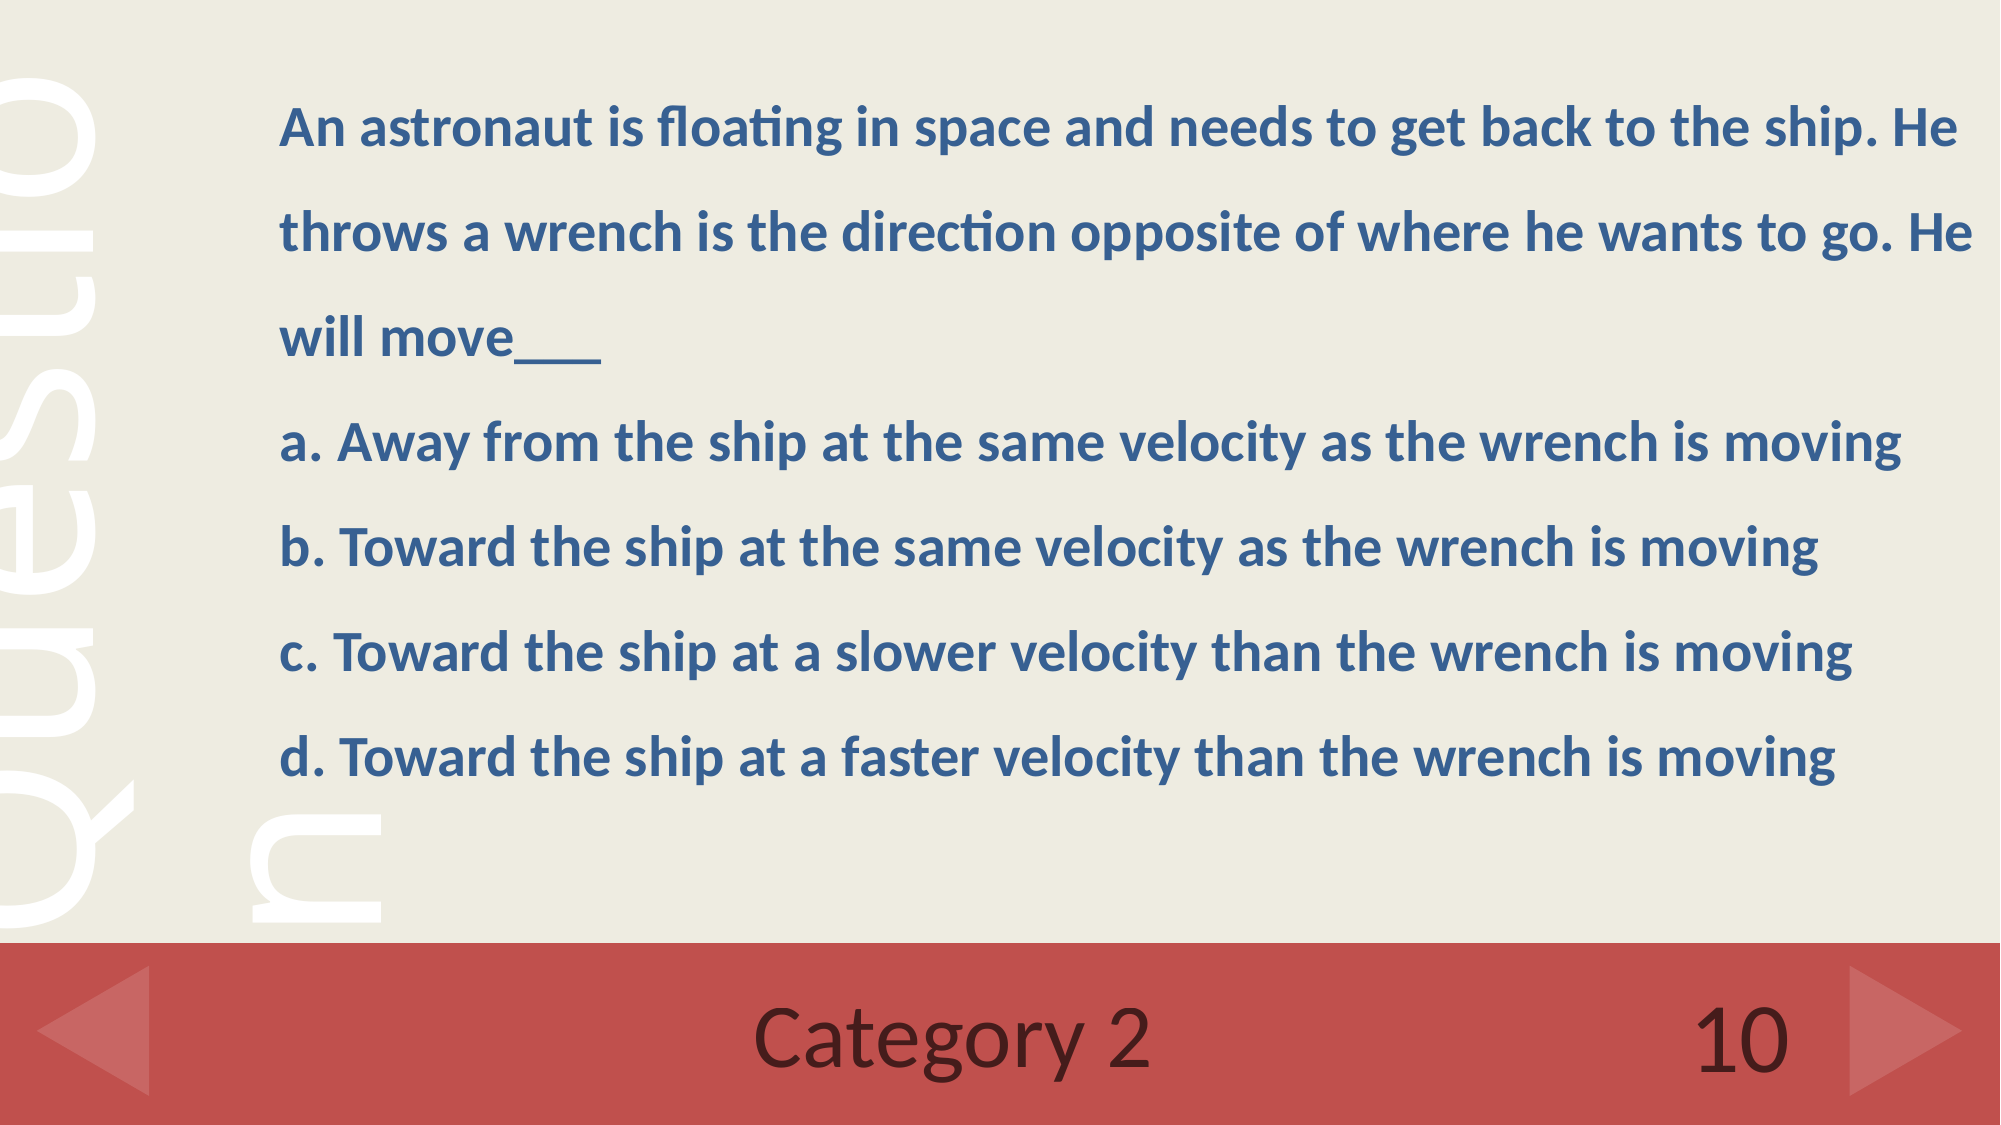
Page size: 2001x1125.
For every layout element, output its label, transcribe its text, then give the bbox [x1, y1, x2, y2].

title Category 2 [53, 937, 1854, 1125]
list An astronaut is floating in space and needs to get back to the ship. He throws a wrench is the direction opposite of where he wants to go. He will move___ a. Away from the ship at the same velocity as the wrench is moving b. Toward the ship at the same velocity as the wrench is moving c. Toward the ship at a slower velocity than the wrench is moving d. Toward the ship at a faster velocity than the wrench is moving [265, 115, 2000, 831]
